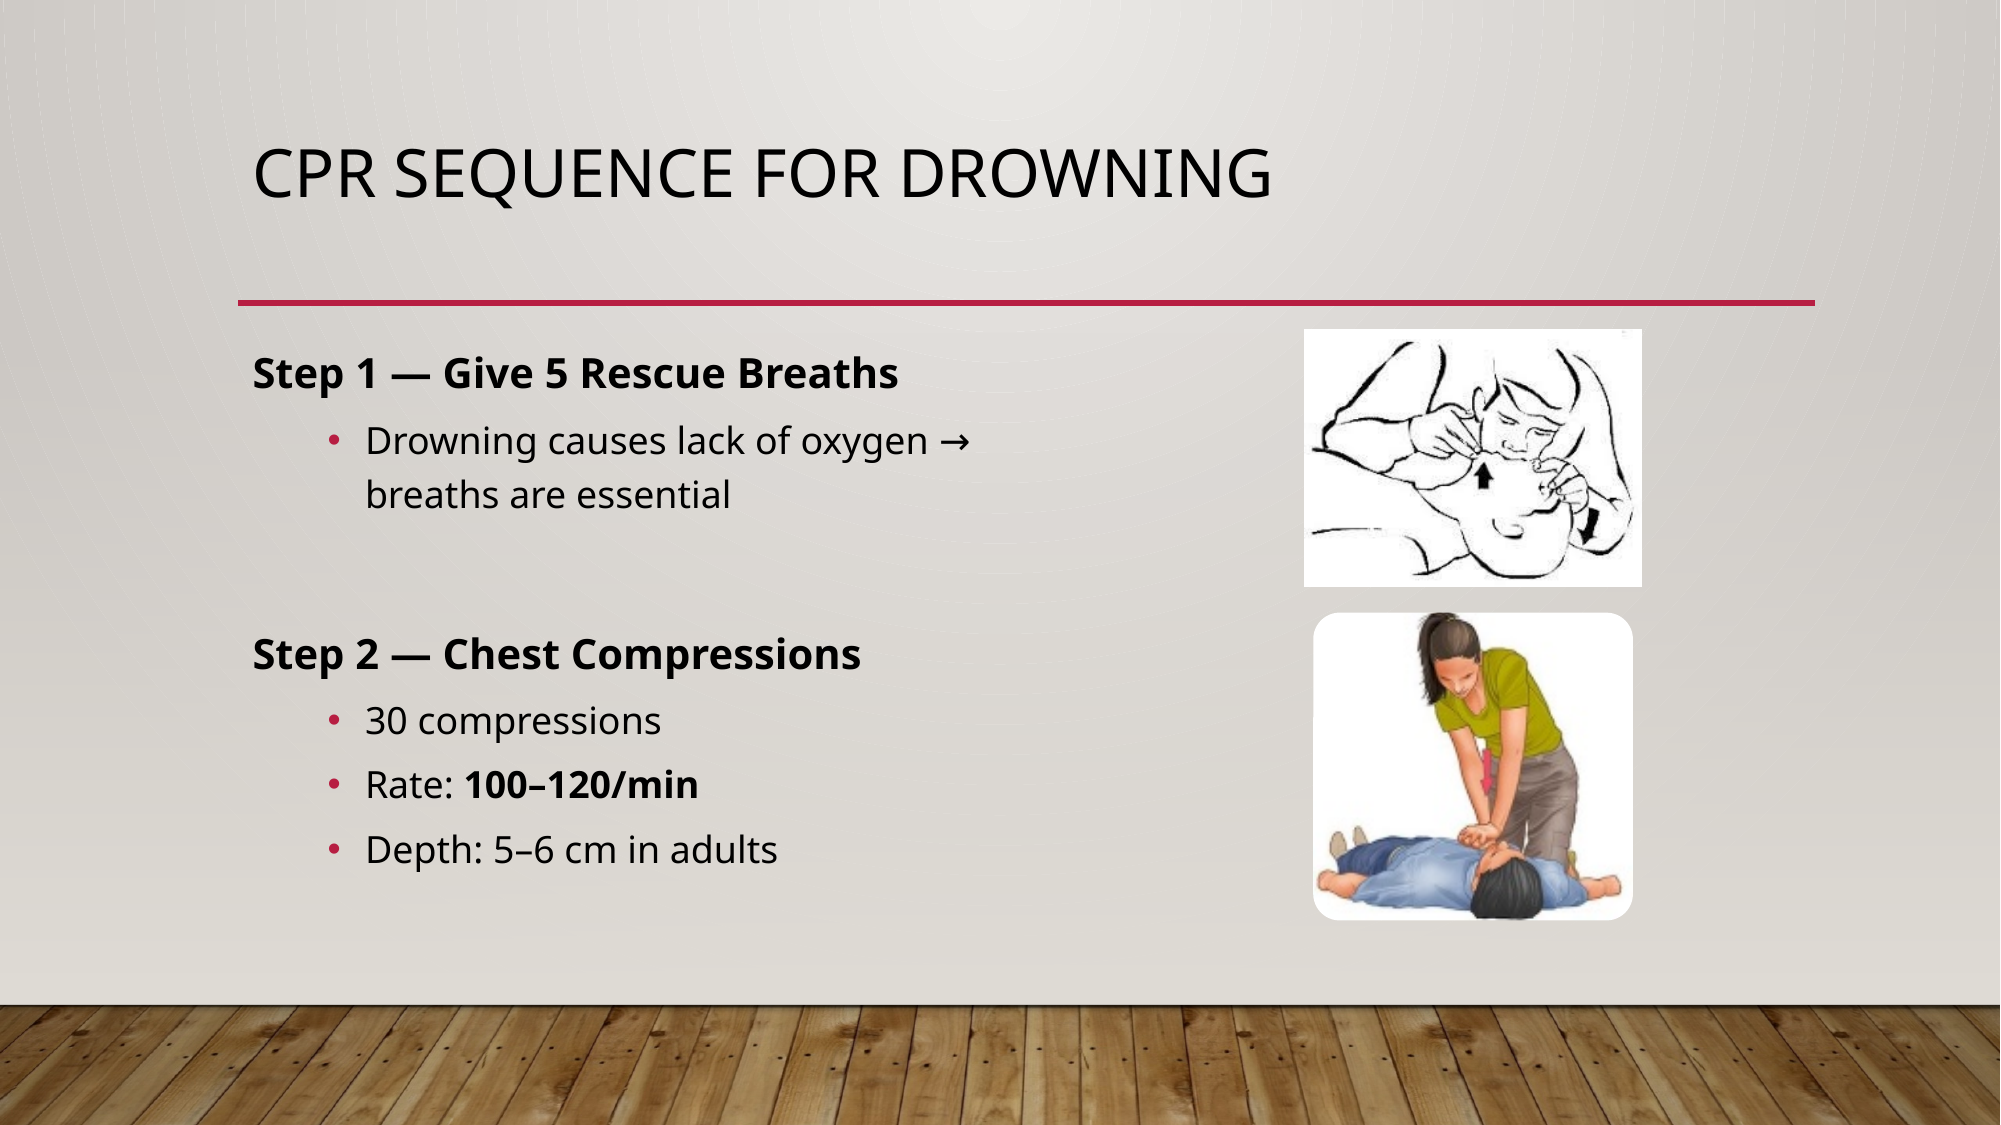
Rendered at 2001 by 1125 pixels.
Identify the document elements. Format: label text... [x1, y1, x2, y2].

list Step 1 — Give 5 Rescue Breaths Drowning causes lack of oxygen → breaths are essential Step 2 — Chest Compressions 30 compressions Rate: 100–120/min Depth: 5–6 cm in adults [237, 329, 1000, 896]
picture [0, 1005, 2000, 1125]
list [1304, 329, 1642, 587]
title CPR Sequence for Drowning [237, 132, 1814, 306]
picture [1313, 612, 1634, 921]
